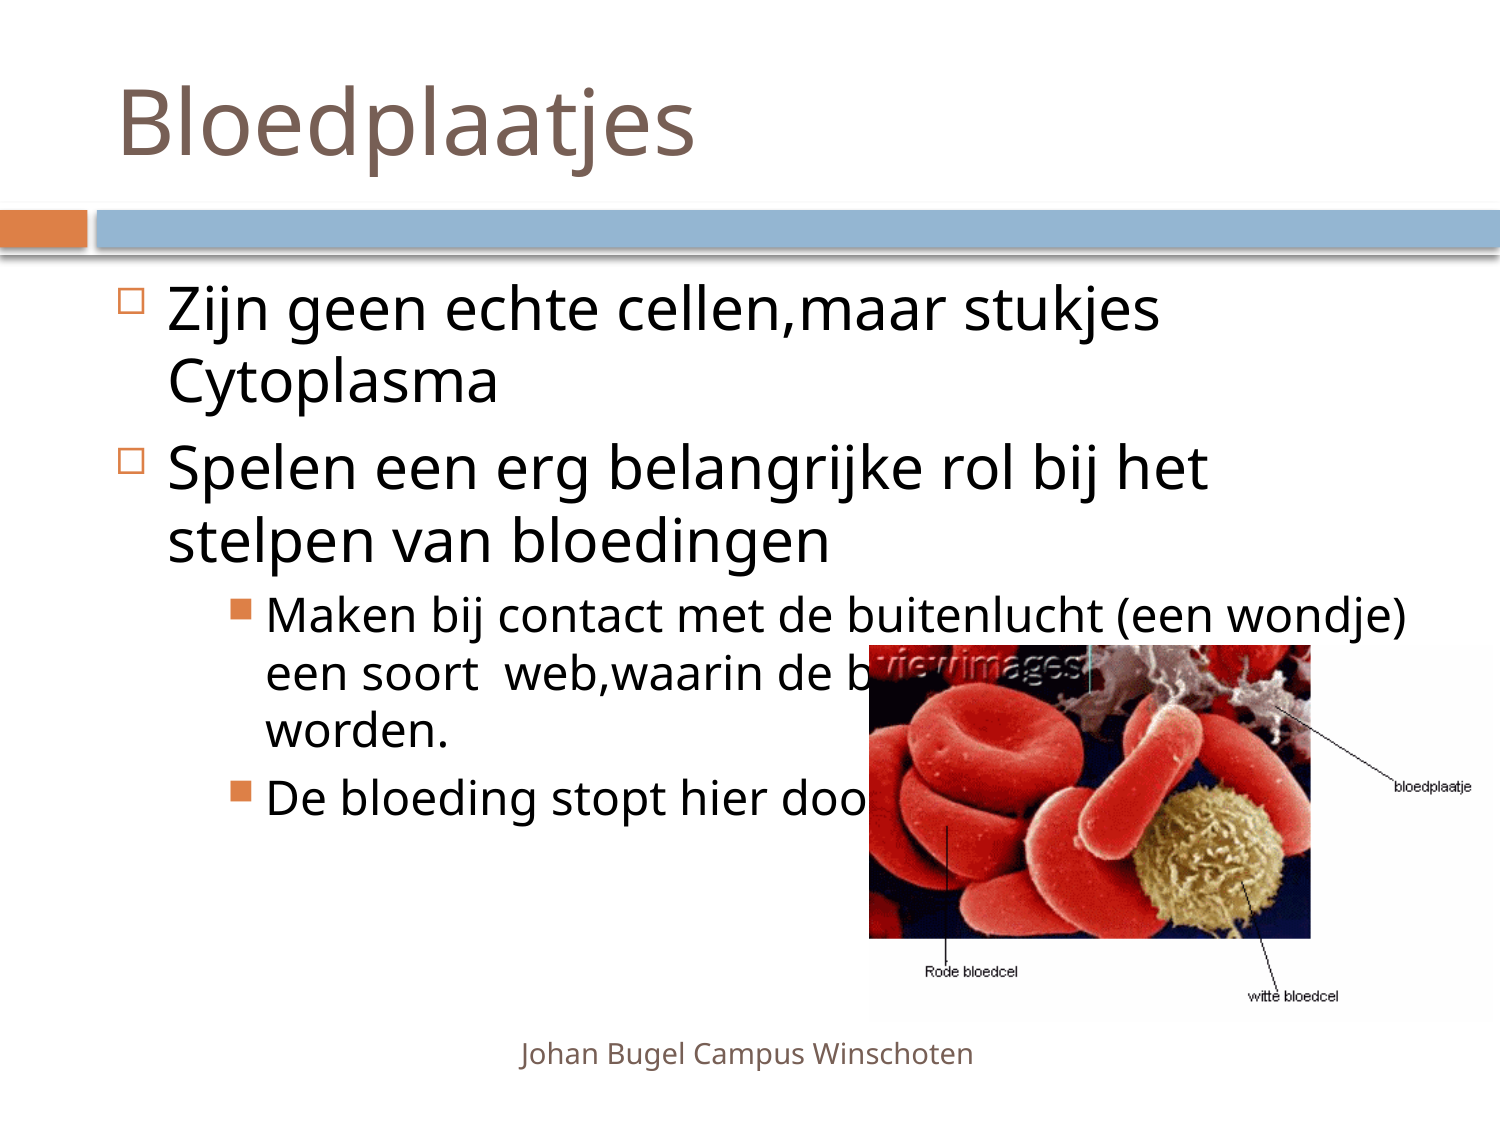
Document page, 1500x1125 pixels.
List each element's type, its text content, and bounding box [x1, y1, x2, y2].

list Zijn geen echte cellen,maar stukjes Cytoplasma Spelen een erg belangrijke rol bij het stelpen van bloedingen Maken bij contact met de buitenlucht (een wondje) een soort web,waarin de bloedcellen gevangen worden. De bloeding stopt hier door. [100, 262, 1438, 1000]
picture [869, 644, 1494, 1022]
footer Johan Bugel Campus Winschoten [99, 1024, 990, 1085]
title Bloedplaatjes [100, 37, 1438, 200]
